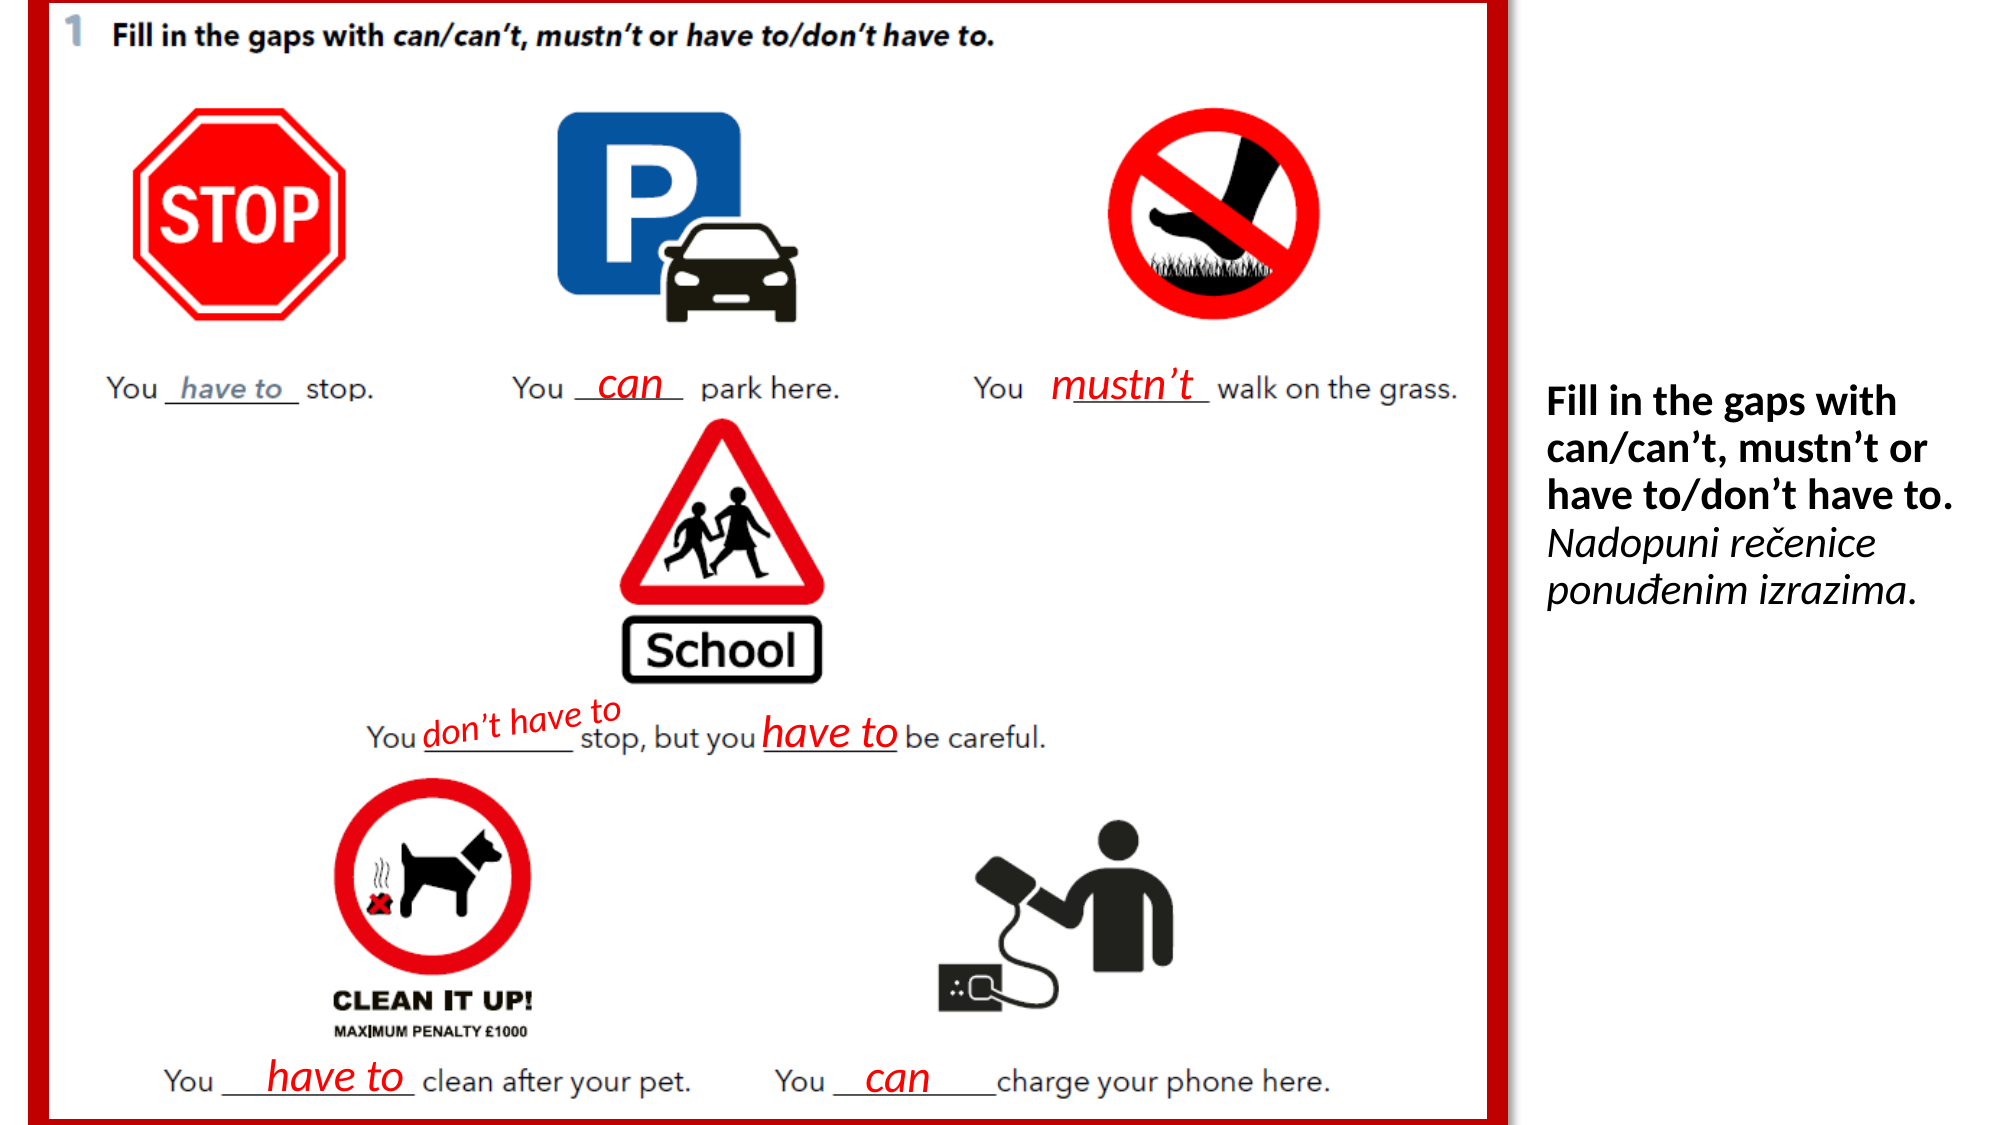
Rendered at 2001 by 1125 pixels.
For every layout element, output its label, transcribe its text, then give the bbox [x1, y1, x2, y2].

text_box can [850, 1119, 1203, 1124]
picture [4, 3, 1488, 1119]
text_box Fill in the gaps with can/can’t, mustn’t or have to/don’t have to. Nadopuni rečenice ponuđenim izrazima. [1531, 370, 1996, 776]
text_box have to [251, 1119, 604, 1123]
